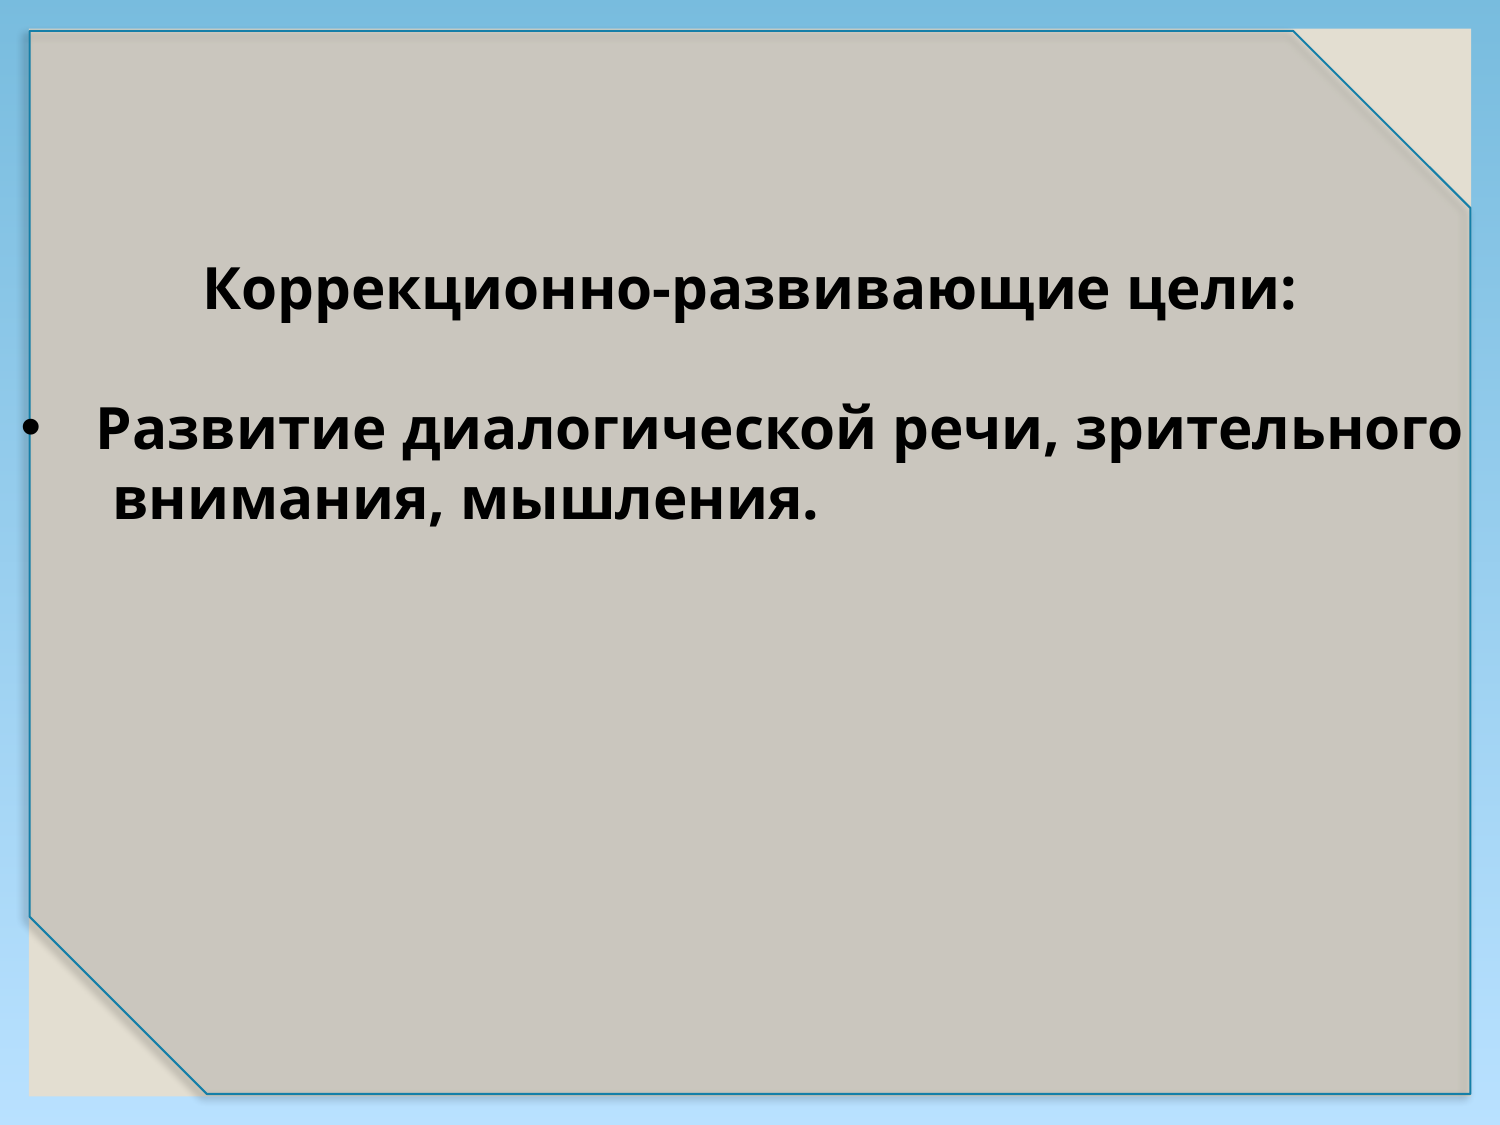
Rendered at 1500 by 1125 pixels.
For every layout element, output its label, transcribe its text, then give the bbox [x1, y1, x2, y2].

text_box [28, 29, 1472, 243]
text_box Коррекционно-развивающие цели: Развитие диалогической речи, зрительного внимания, мышления. [5, 243, 1495, 609]
text_box [28, 609, 1472, 1096]
